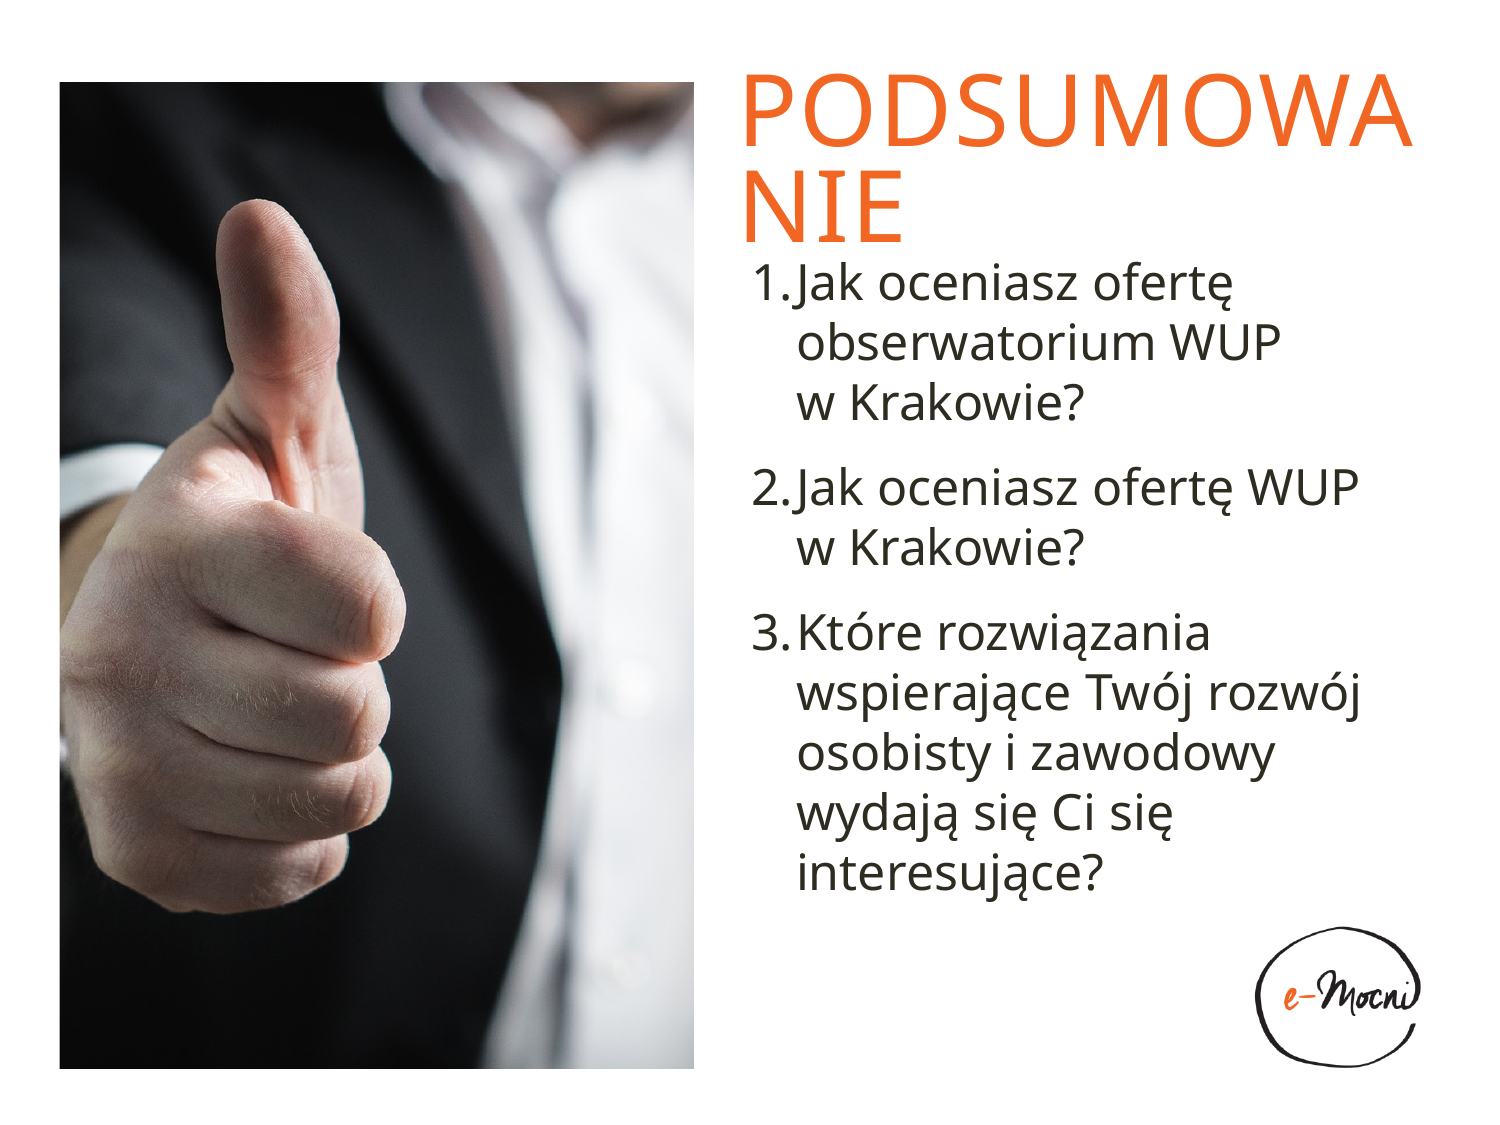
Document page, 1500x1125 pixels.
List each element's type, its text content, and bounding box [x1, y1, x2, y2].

picture [1198, 913, 1477, 1081]
picture [59, 82, 694, 1070]
title PODSUMOWANIE [722, 82, 1477, 249]
text_box Jak oceniasz ofertę obserwatorium WUP w Krakowie? Jak oceniasz ofertę WUP w Krakowie? Które rozwiązania wspierające Twój rozwój osobisty i zawodowy wydają się Ci się interesujące? [722, 242, 1428, 909]
